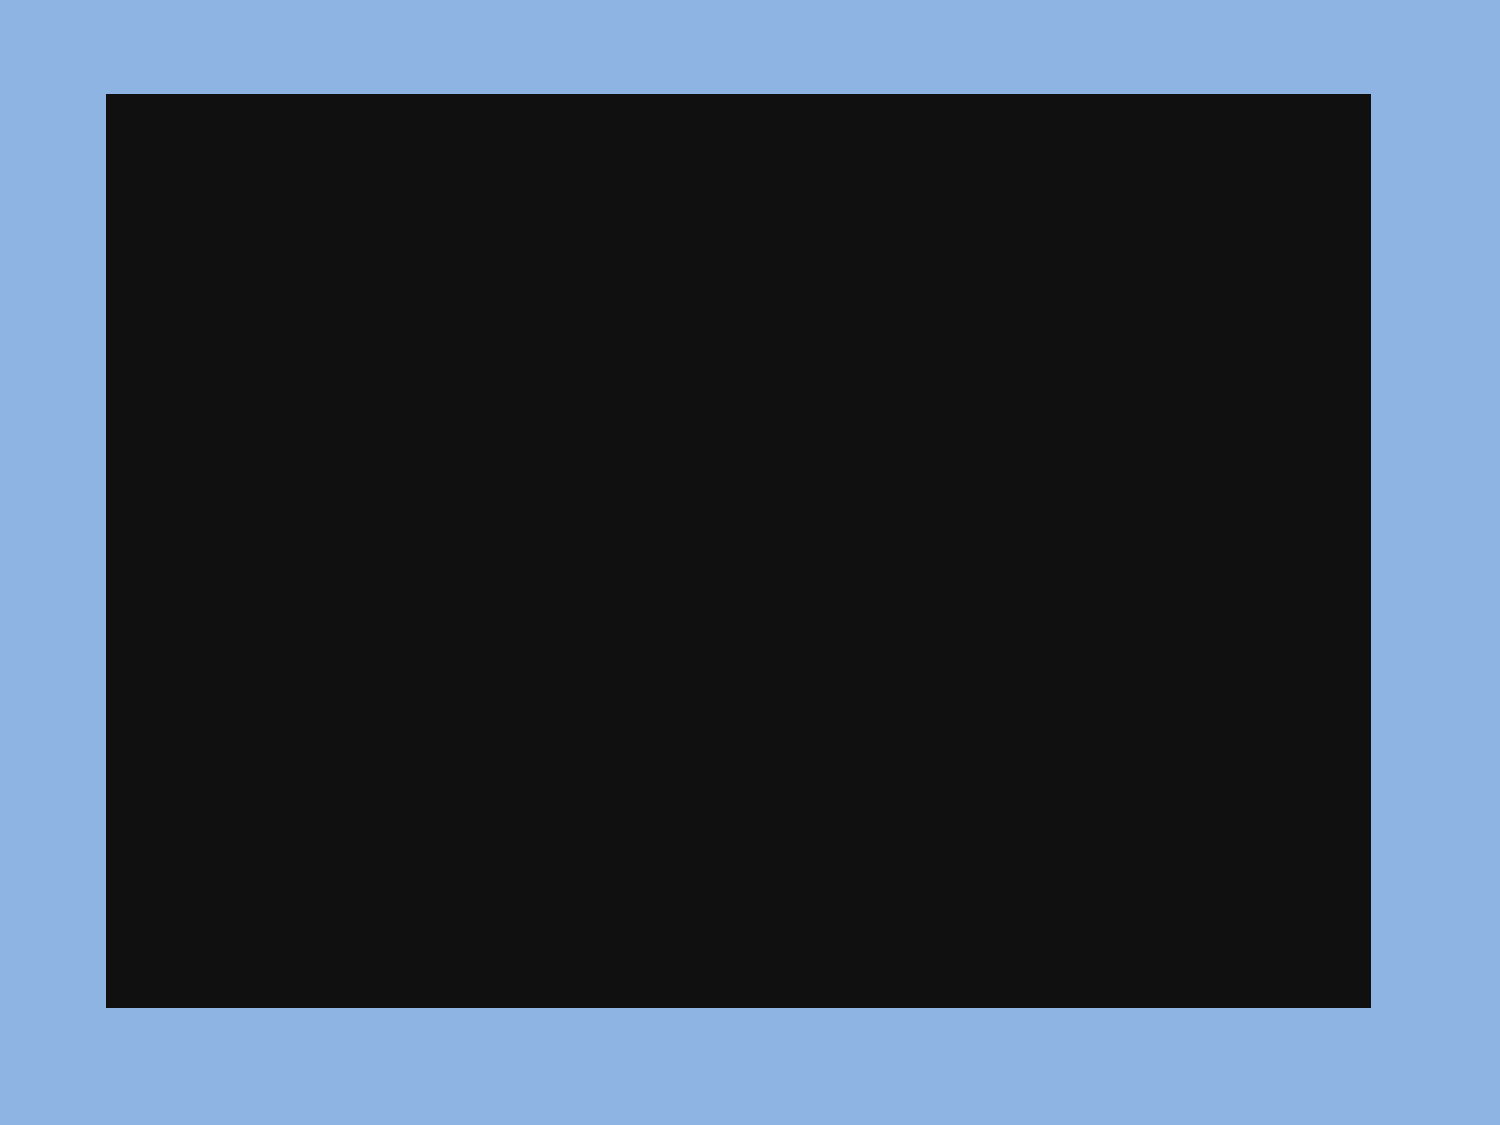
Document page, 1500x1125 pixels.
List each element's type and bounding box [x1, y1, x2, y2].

list [105, 93, 1372, 1009]
